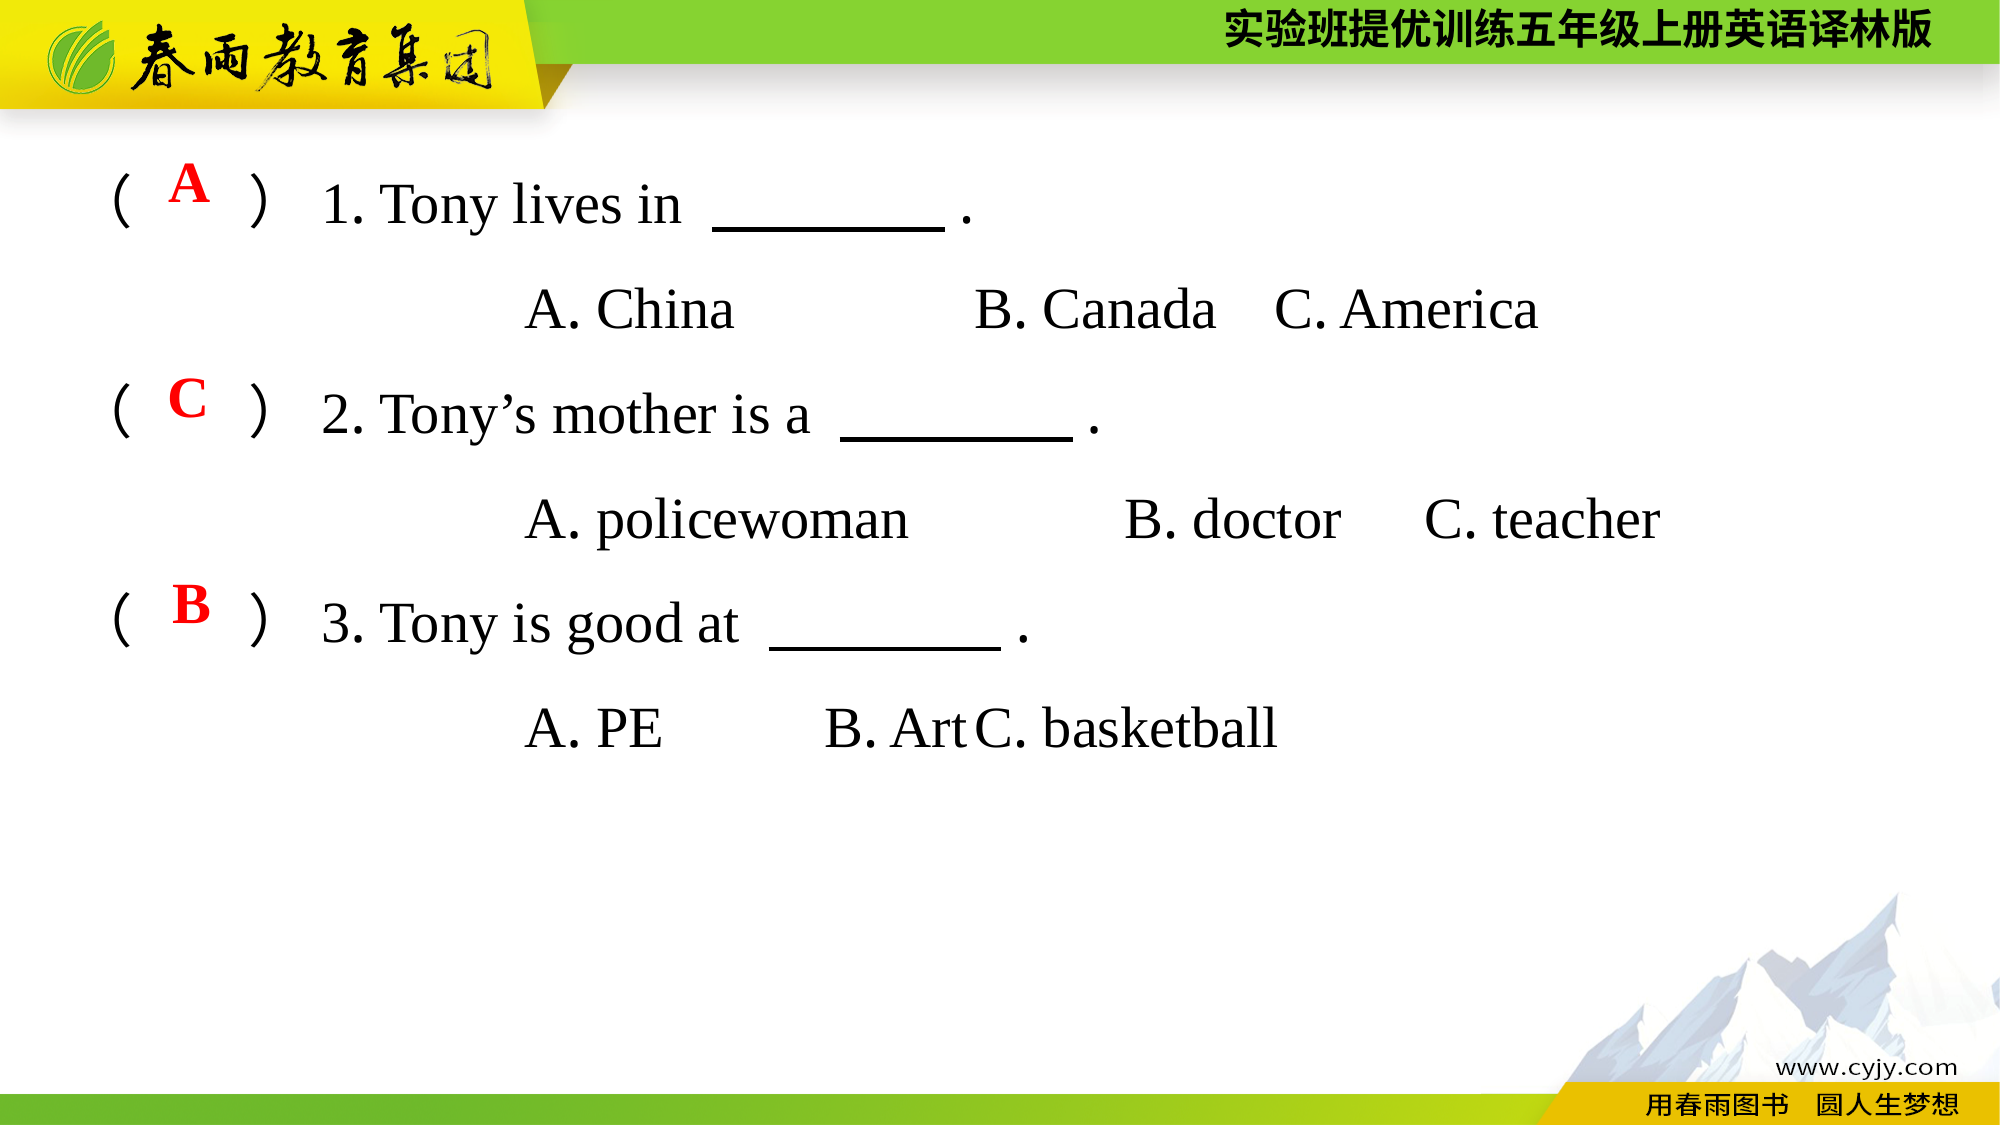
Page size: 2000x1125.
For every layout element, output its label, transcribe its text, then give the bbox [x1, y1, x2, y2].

text_box B [157, 557, 226, 643]
text_box A [154, 137, 226, 222]
text_box C [152, 351, 224, 437]
picture [0, 0, 2000, 1125]
list （ ）1. Tony lives in . A. China B. Canada C. America （ ）2. Tony’s mother is a . A. policewoman B. doctor C. teacher （ ）3. Tony is good at . A. PE B. Art C. basketball [59, 122, 1944, 774]
